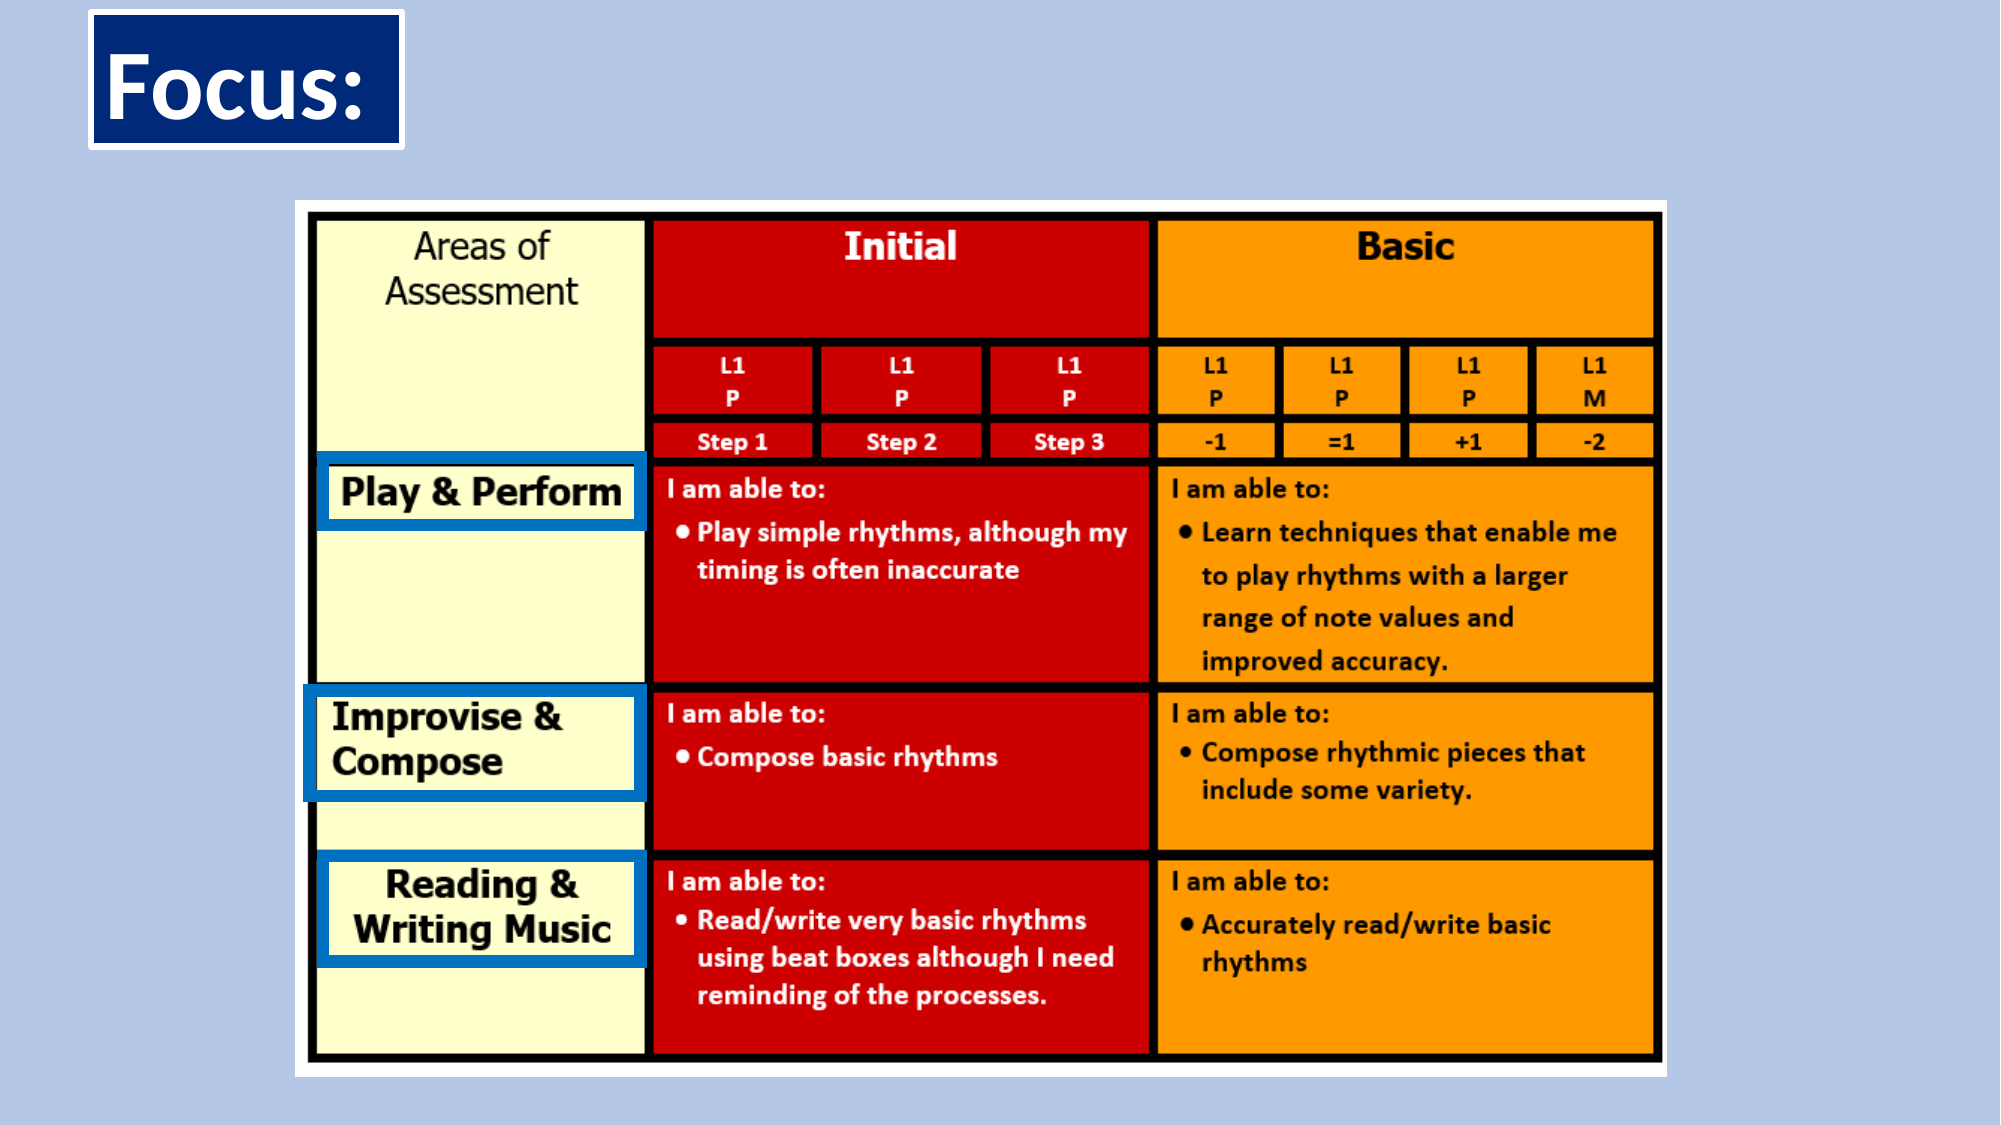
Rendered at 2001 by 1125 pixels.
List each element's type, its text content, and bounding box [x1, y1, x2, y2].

picture [295, 199, 1667, 1077]
text_box Focus: [91, 11, 402, 147]
